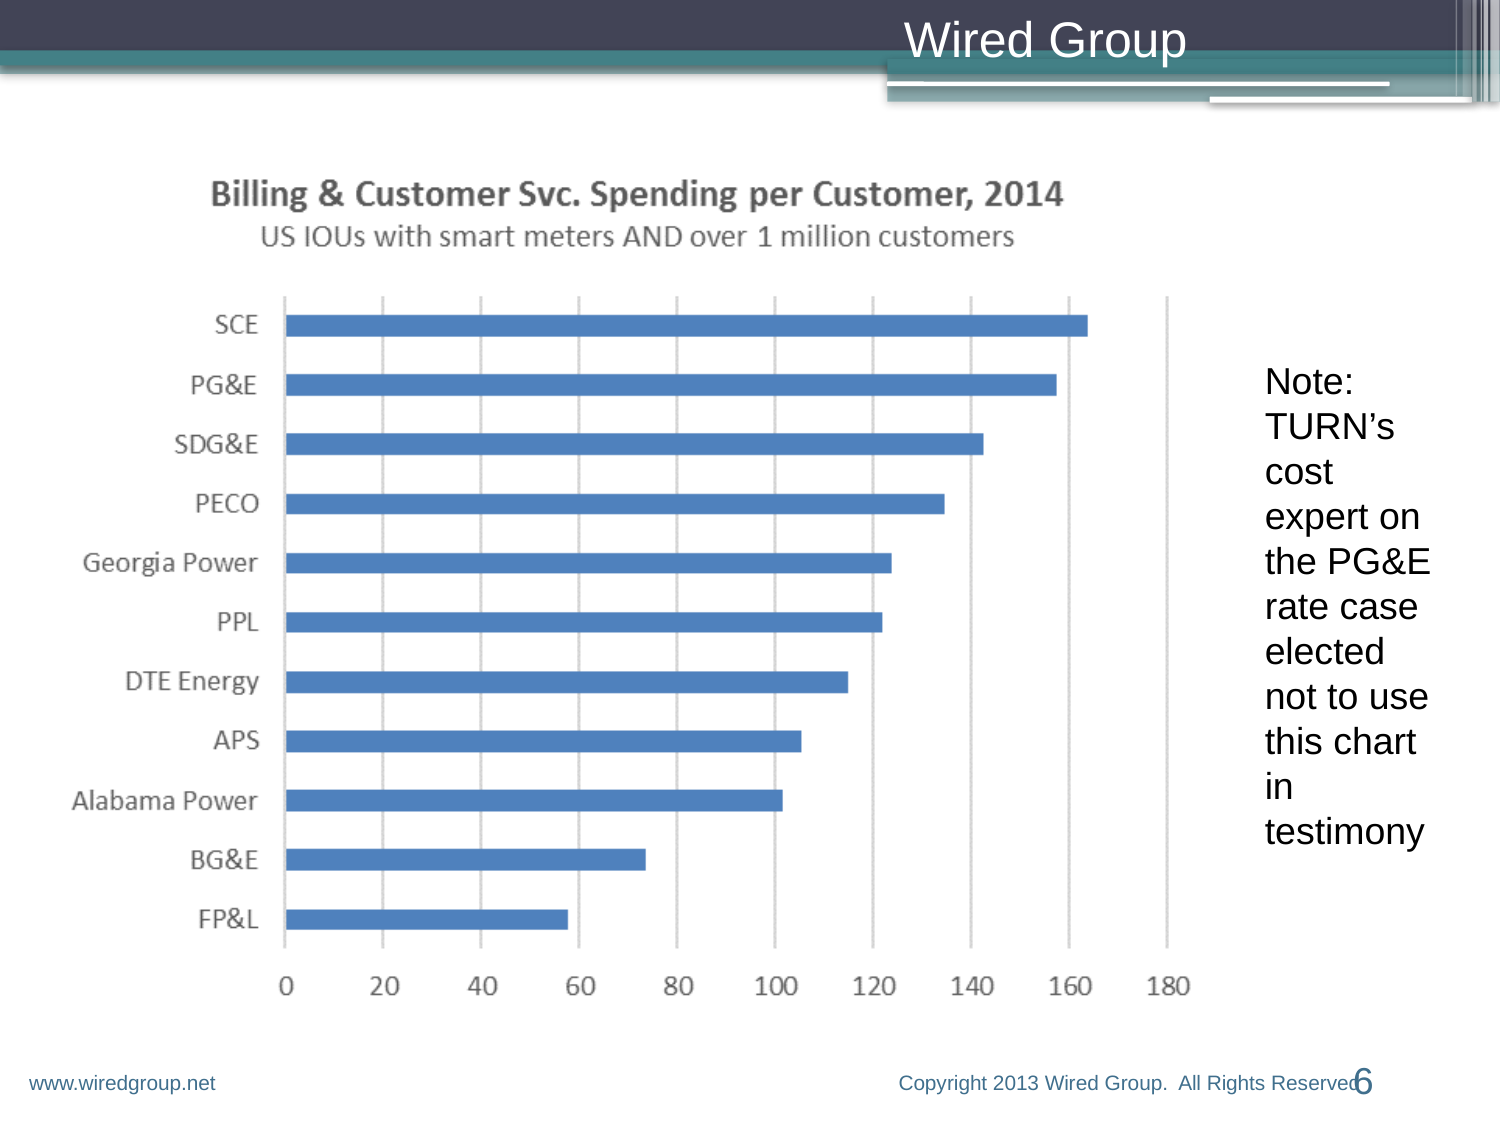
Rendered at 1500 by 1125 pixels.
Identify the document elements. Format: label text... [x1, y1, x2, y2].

footer Copyright 2013 Wired Group. All Rights Reserved [849, 1062, 1375, 1094]
text_box Note: TURN’s cost expert on the PG&E rate case elected not to use this chart in testimony [1250, 349, 1450, 860]
picture [49, 143, 1226, 1026]
